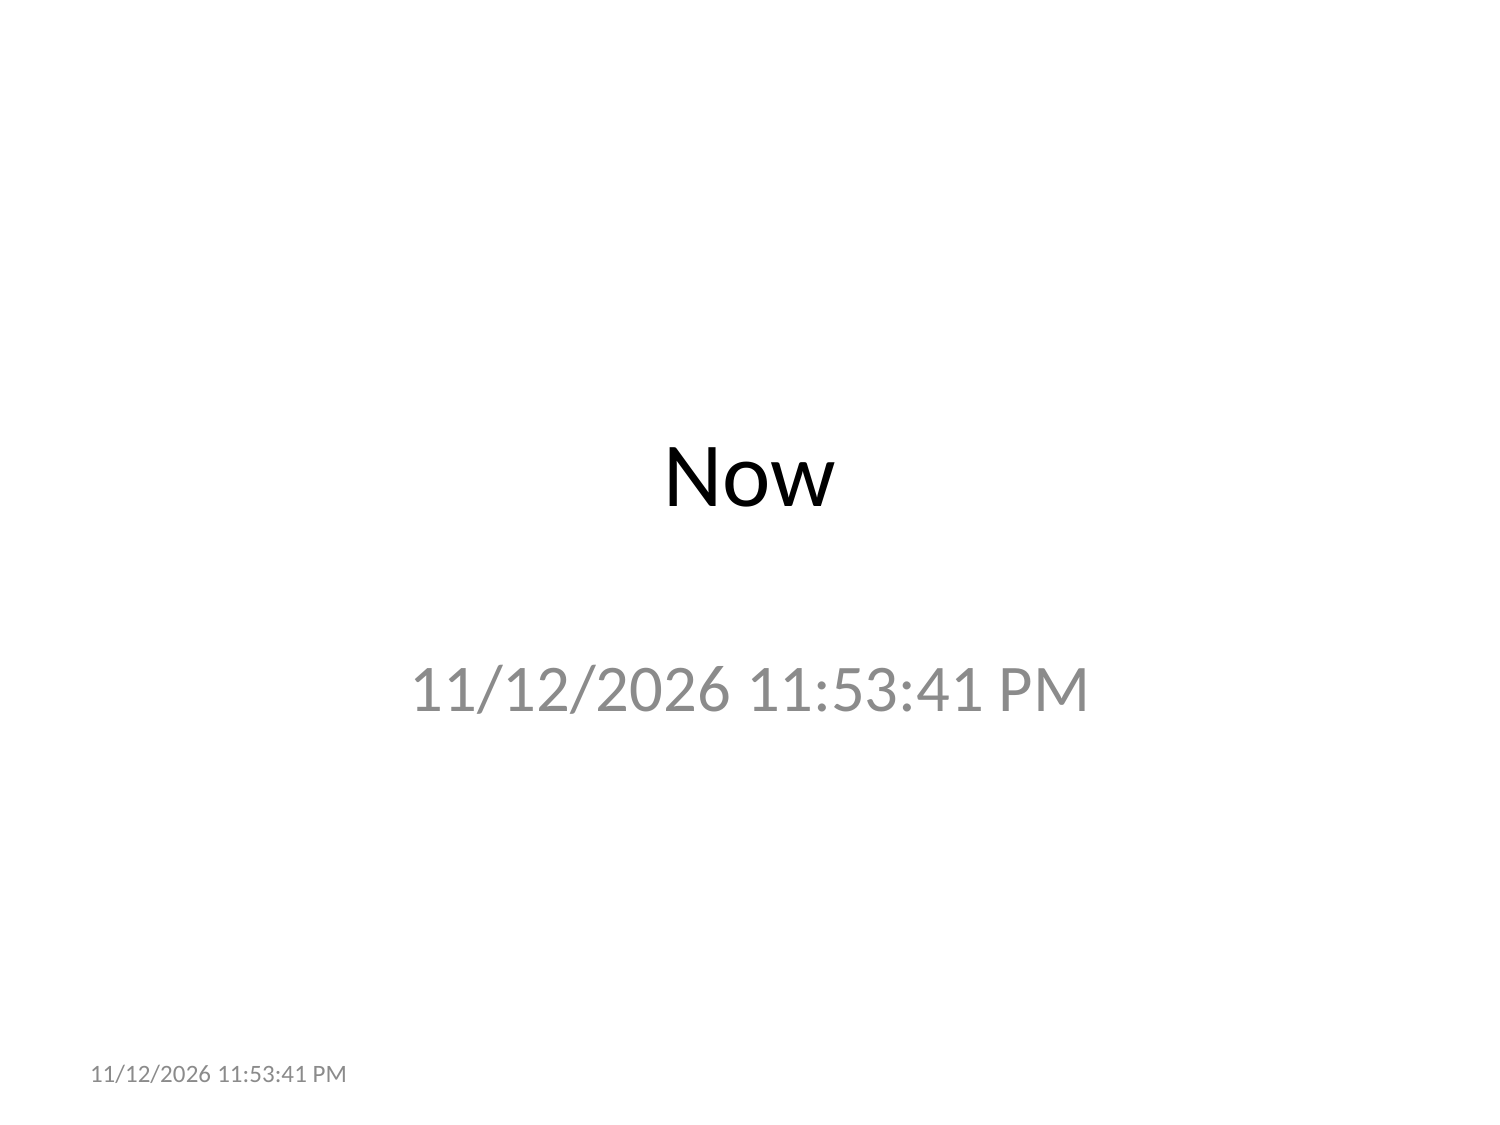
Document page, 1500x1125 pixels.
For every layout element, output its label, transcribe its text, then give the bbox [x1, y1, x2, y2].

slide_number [75, 1042, 425, 1103]
subtitle 2011-12-19 10:20:04 AM [225, 637, 1275, 925]
title Now [112, 349, 1388, 591]
